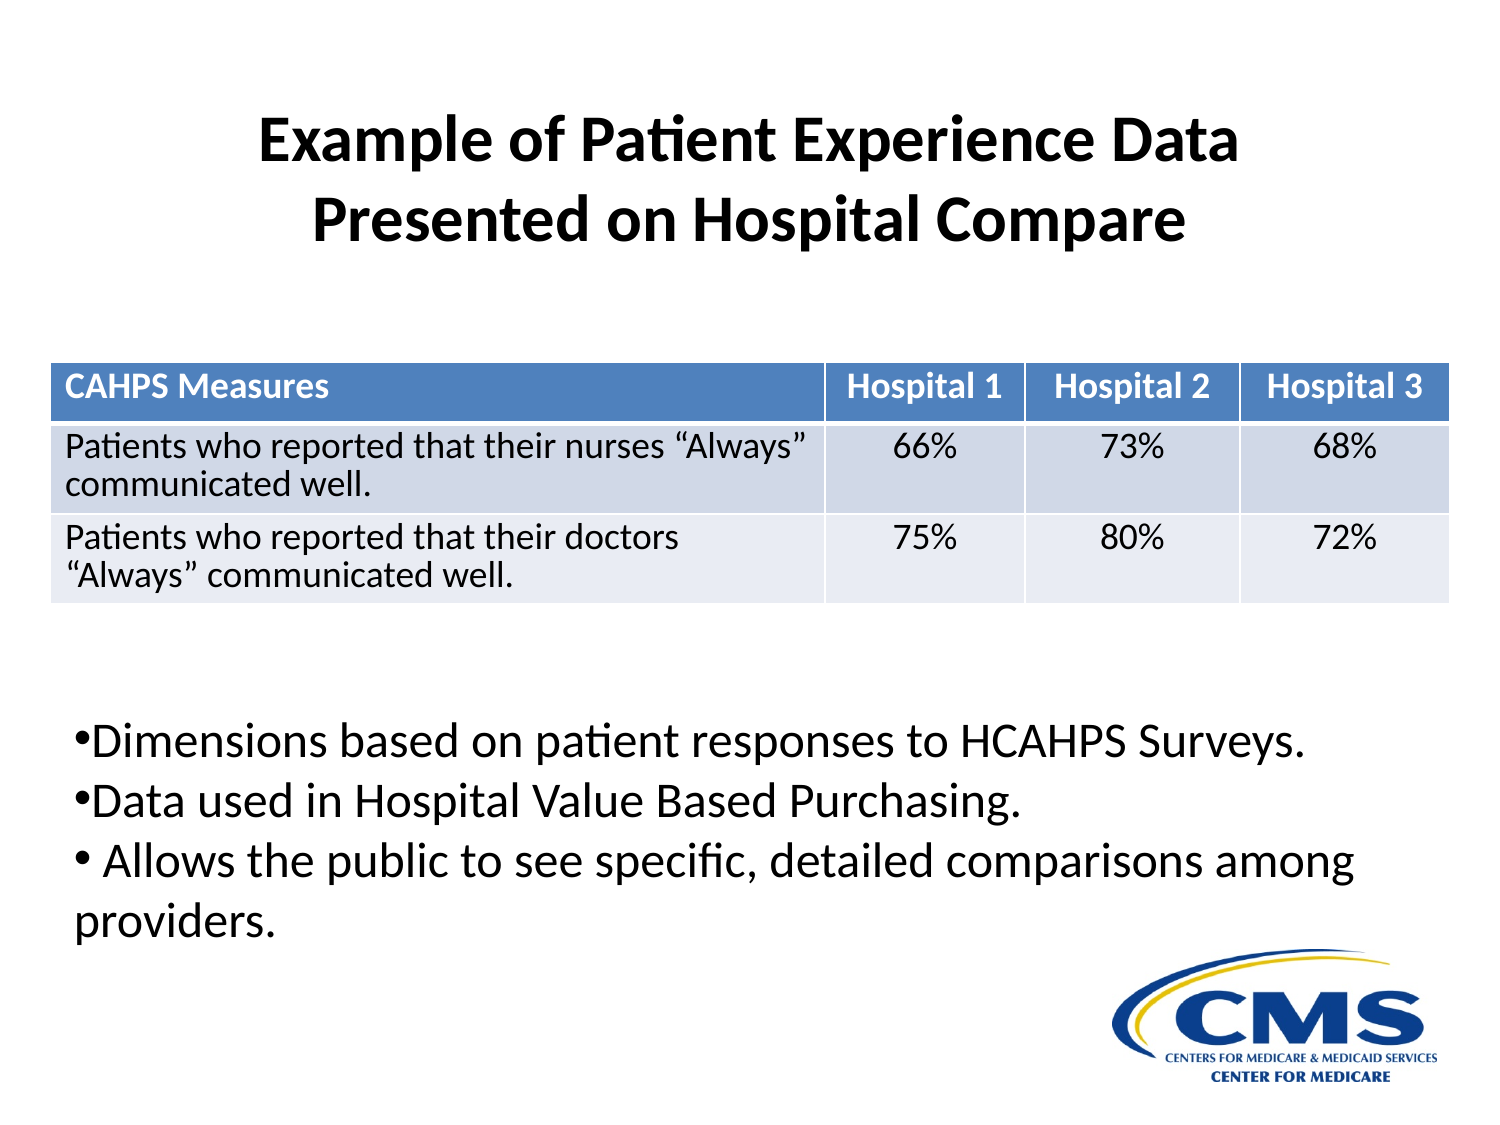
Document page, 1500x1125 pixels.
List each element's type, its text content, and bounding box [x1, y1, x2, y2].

table_cell 68% [1241, 426, 1449, 513]
picture [1112, 955, 1437, 1082]
table_header Hospital 3 [1241, 363, 1449, 421]
table_cell Patients who reported that their doctors “Always” communicated well. [51, 515, 824, 603]
table_header Hospital 1 [826, 363, 1024, 421]
table_cell 66% [826, 426, 1024, 513]
table_header CAHPS Measures [51, 363, 824, 421]
table_cell Patients who reported that their nurses “Always” communicated well. [51, 426, 824, 513]
table_header Hospital 2 [1026, 363, 1239, 421]
table_cell 72% [1241, 515, 1449, 603]
text_box Example of Patient Experience Data Presented on Hospital Compare [212, 87, 1288, 263]
table_cell 80% [1026, 515, 1239, 603]
table_cell 73% [1026, 426, 1239, 513]
text_box Dimensions based on patient responses to HCAHPS Surveys. Data used in Hospital Value Based Purchasing. Allows the public to see specific, detailed comparisons among providers. [59, 699, 1438, 955]
table_cell 75% [826, 515, 1024, 603]
